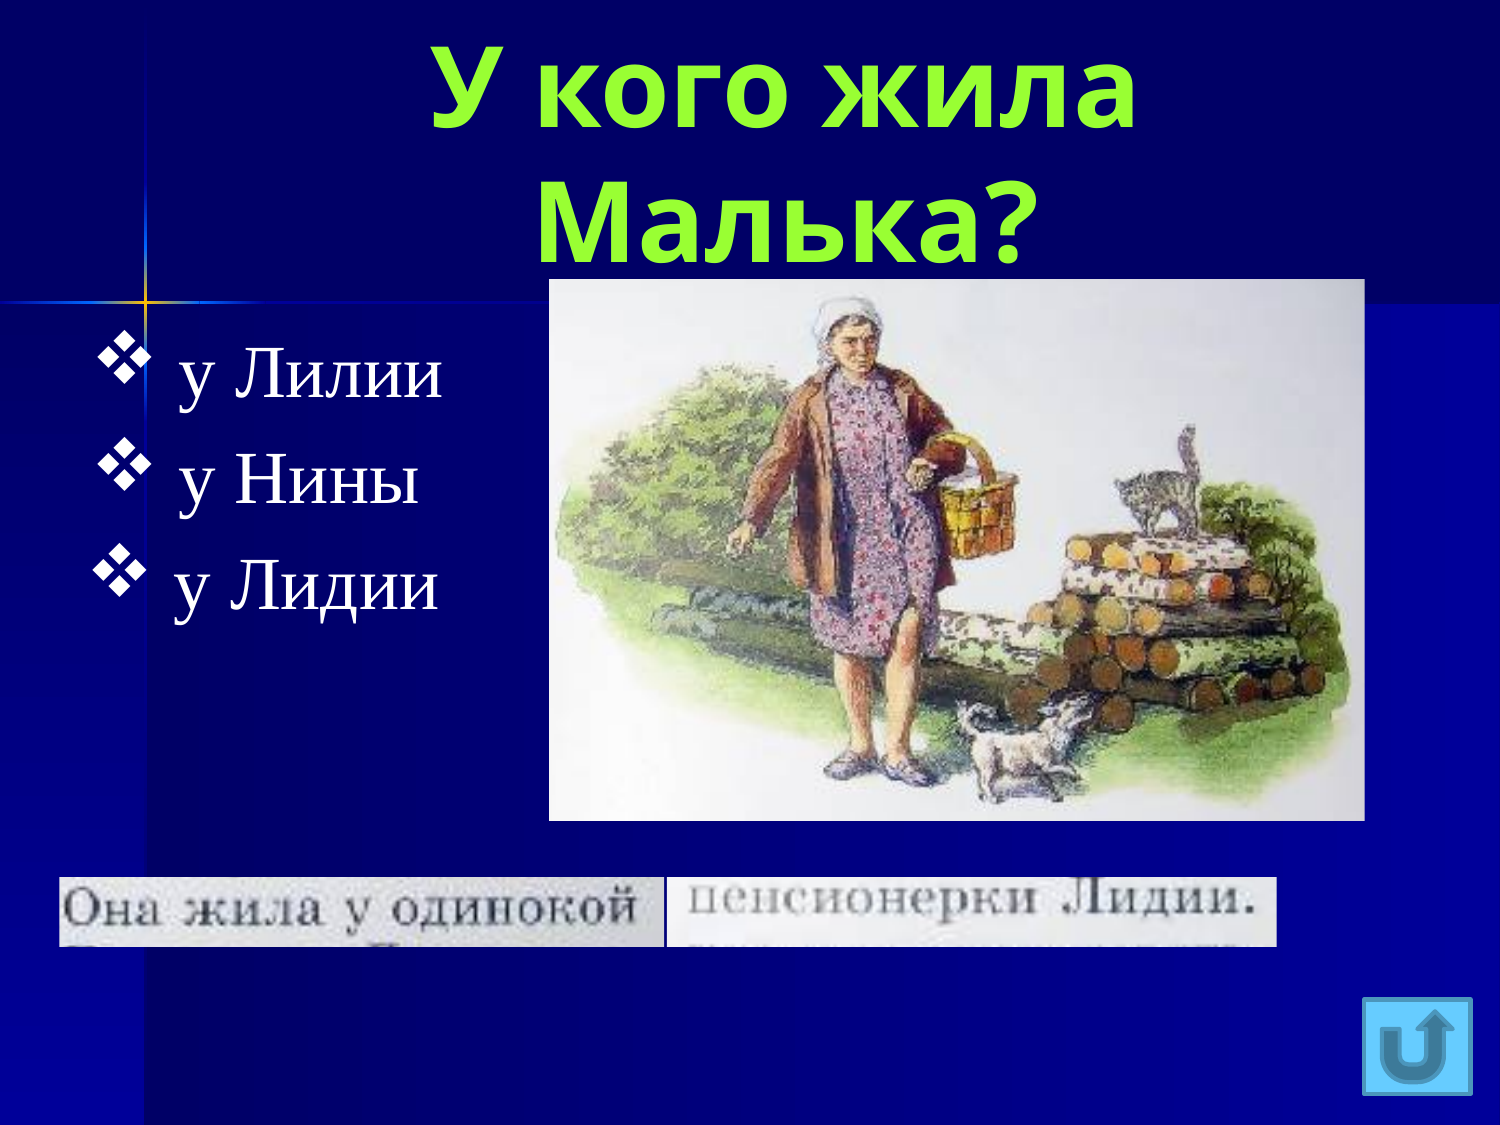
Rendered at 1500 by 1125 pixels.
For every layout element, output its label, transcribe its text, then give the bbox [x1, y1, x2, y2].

text_box У кого жила Малька? [171, 7, 1400, 292]
text_box [1362, 997, 1473, 1096]
text_box у Лидии [71, 527, 455, 633]
text_box у Лилии [76, 314, 478, 420]
picture [666, 877, 1277, 948]
picture [548, 279, 1365, 821]
text_box у Нины [76, 421, 454, 527]
picture [59, 877, 665, 948]
